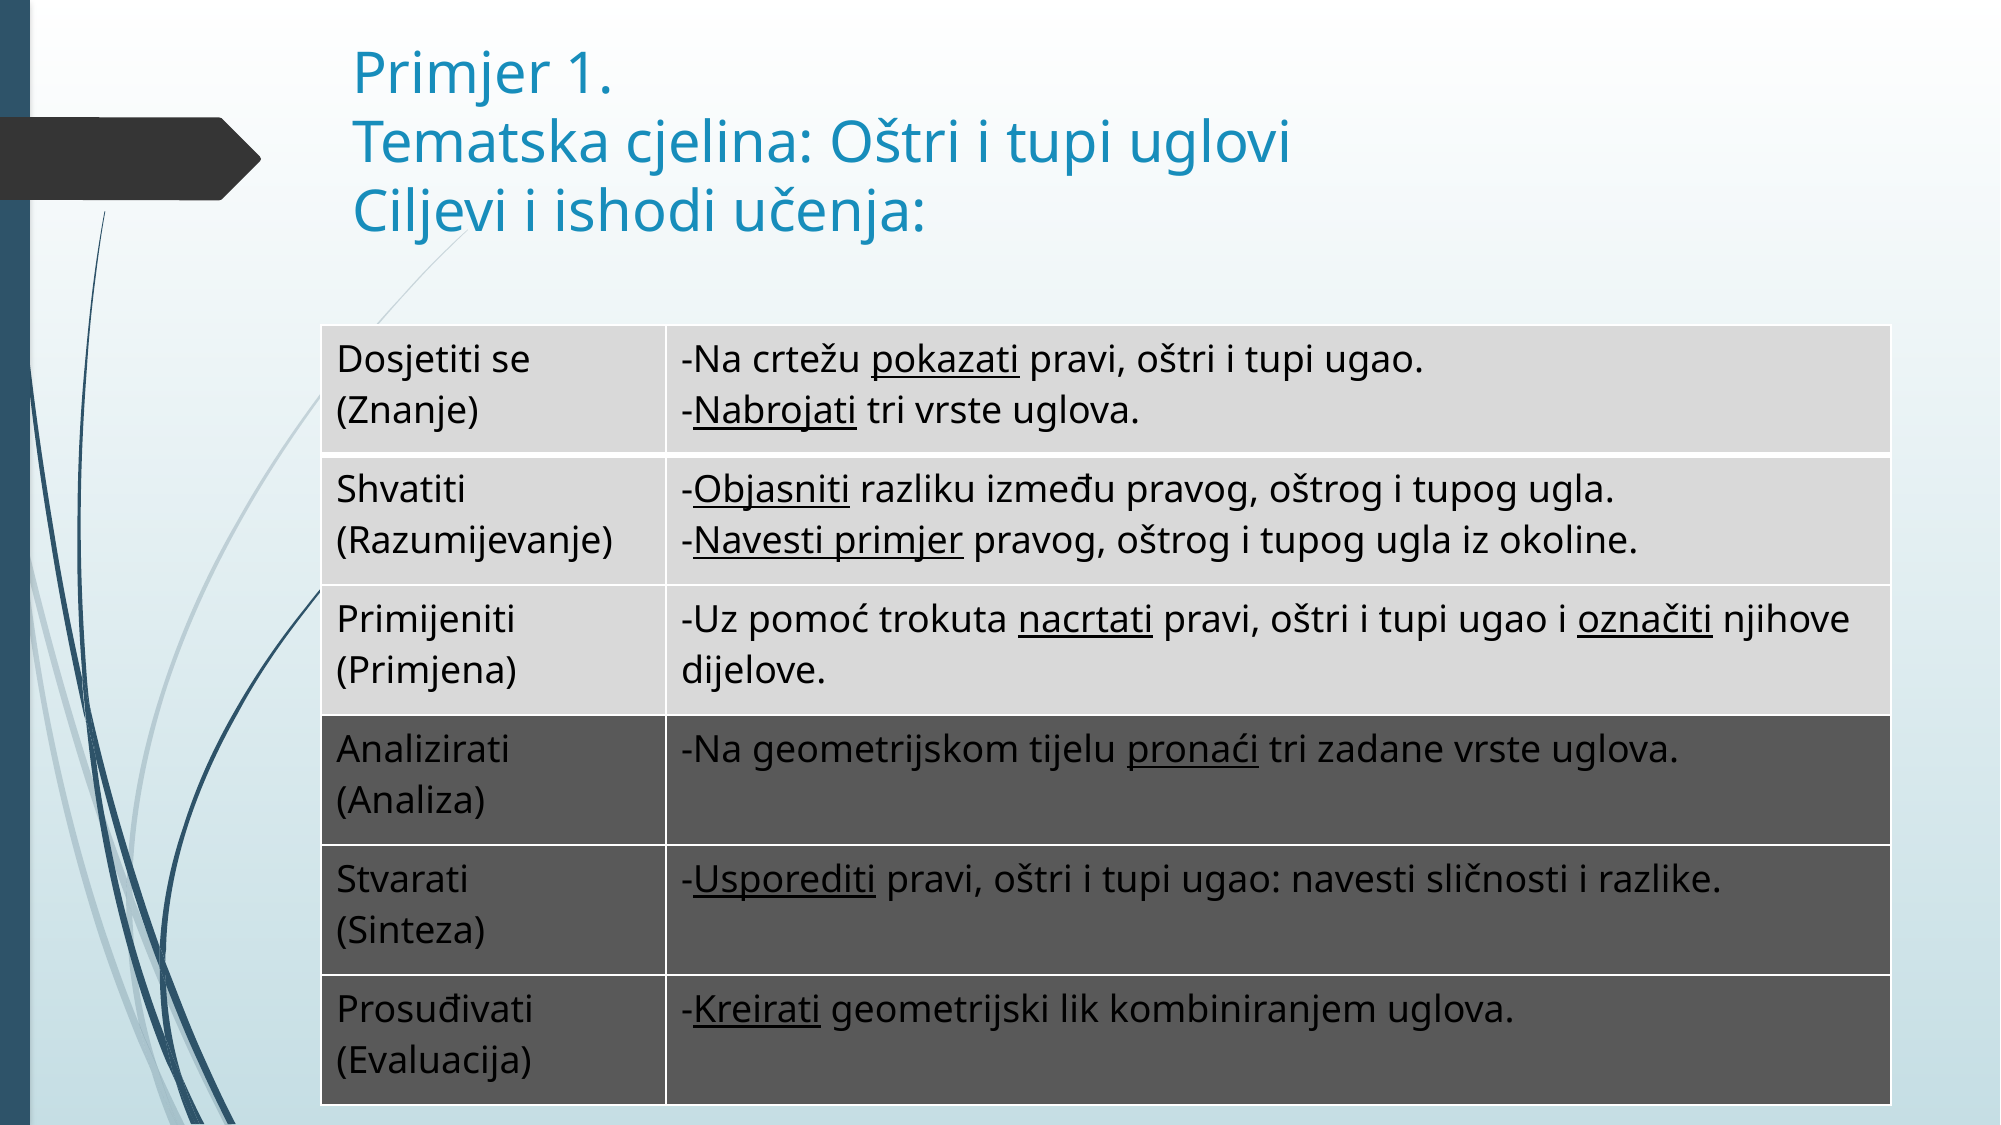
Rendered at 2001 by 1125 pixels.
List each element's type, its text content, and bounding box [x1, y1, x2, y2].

table_cell Analizirati (Analiza) [322, 716, 665, 844]
table_cell Prosuđivati (Evaluacija) [322, 976, 665, 1104]
table_cell Stvarati (Sinteza) [322, 846, 665, 974]
table_cell -Kreirati geometrijski lik kombiniranjem uglova. [667, 976, 1890, 1104]
table_cell Shvatiti (Razumijevanje) [322, 458, 665, 584]
title Primjer 1. Tematska cjelina: Oštri i tupi uglovi Ciljevi i ishodi učenja: [337, 27, 1832, 252]
table_cell -Usporediti pravi, oštri i tupi ugao: navesti sličnosti i razlike. [667, 846, 1890, 974]
table_header Dosjetiti se (Znanje) [322, 326, 665, 452]
table_cell -Uz pomoć trokuta nacrtati pravi, oštri i tupi ugao i označiti njihove dijelove. [667, 586, 1890, 714]
table_cell Primijeniti (Primjena) [322, 586, 665, 714]
table_header -Na crtežu pokazati pravi, oštri i tupi ugao. -Nabrojati tri vrste uglova. [667, 326, 1890, 452]
table_cell -Objasniti razliku između pravog, oštrog i tupog ugla. -Navesti primjer pravog, oštrog i tupog ugla iz okoline. [667, 458, 1890, 584]
table_cell -Na geometrijskom tijelu pronaći tri zadane vrste uglova. [667, 716, 1890, 844]
